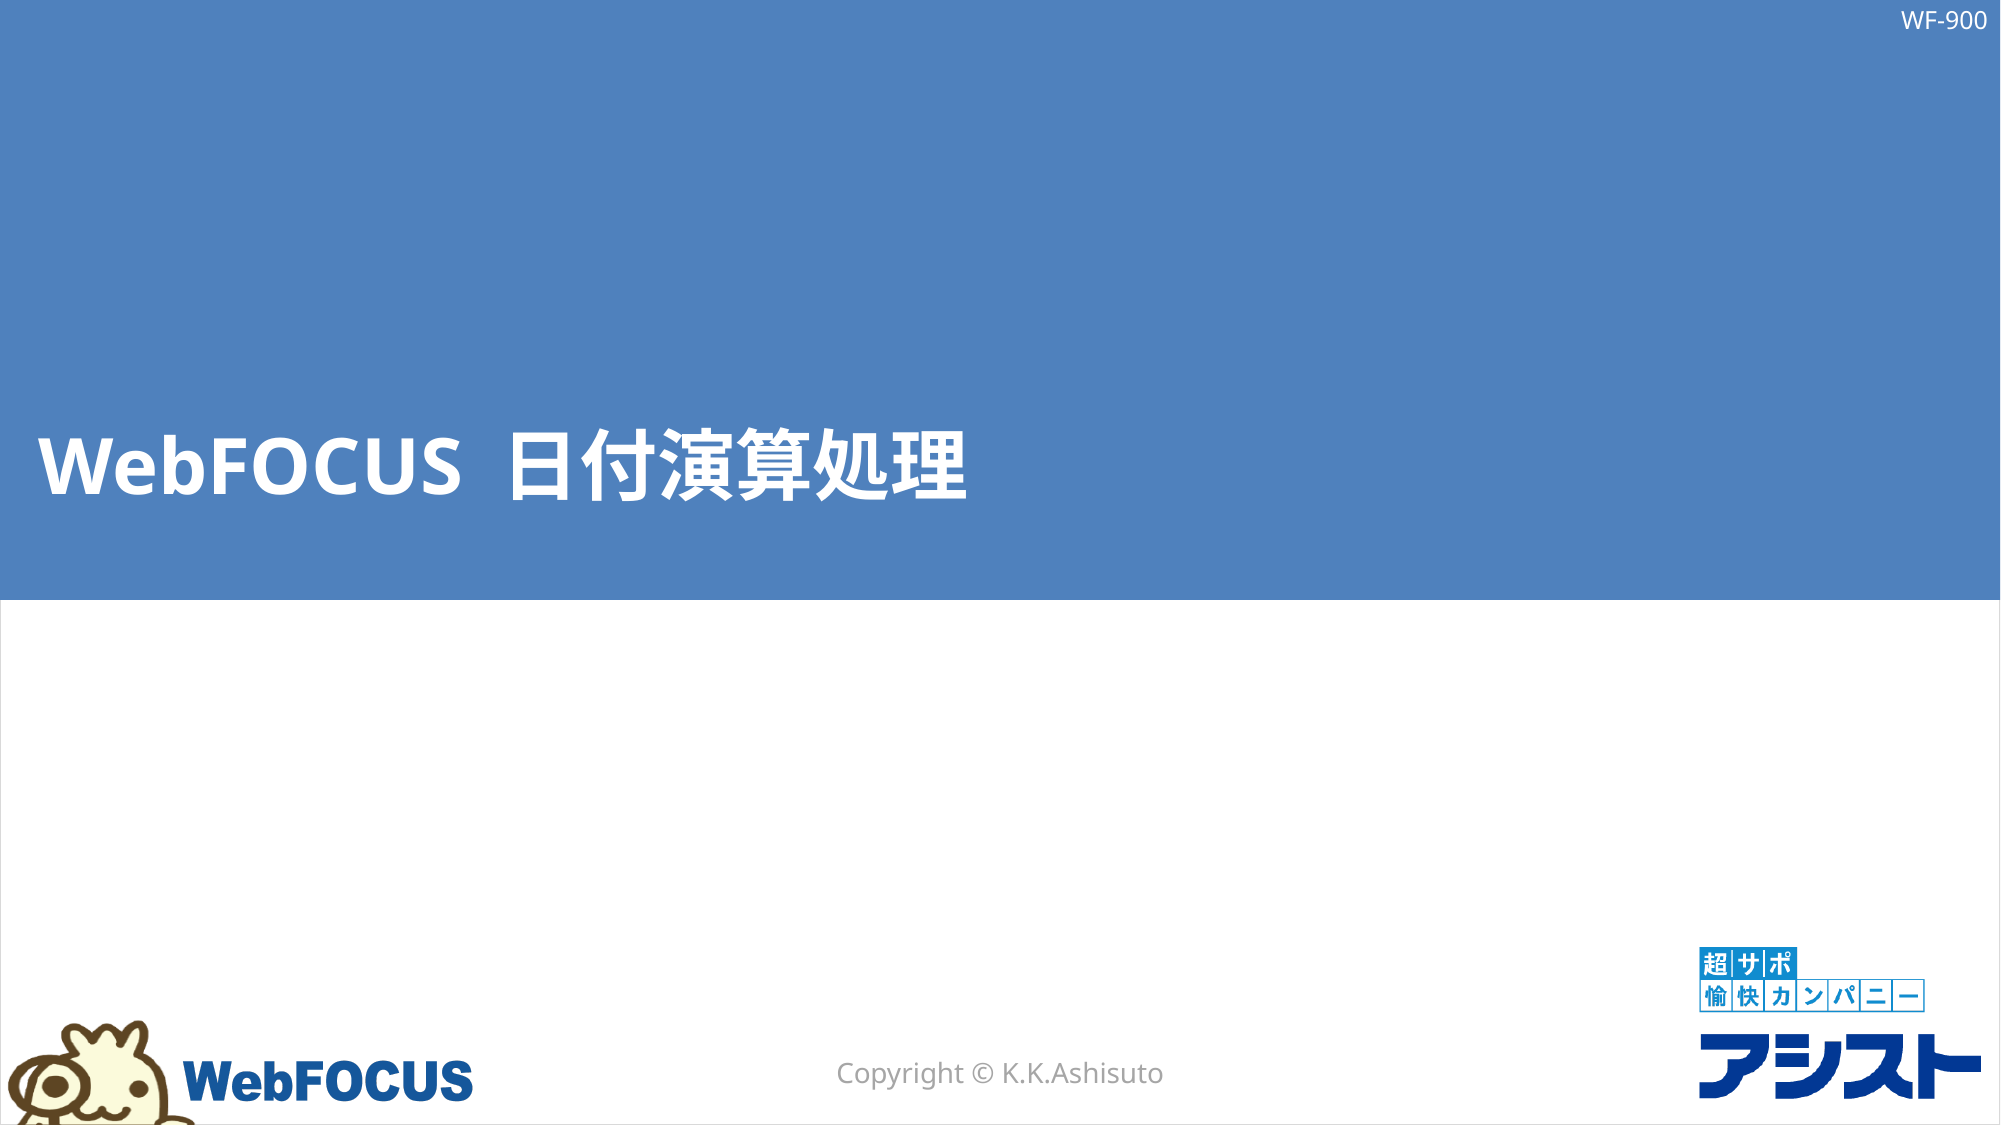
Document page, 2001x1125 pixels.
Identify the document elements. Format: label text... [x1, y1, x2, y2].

picture [6, 1019, 476, 1125]
title WebFOCUS 日付演算処理 [23, 408, 1961, 516]
picture [1682, 932, 1990, 1112]
